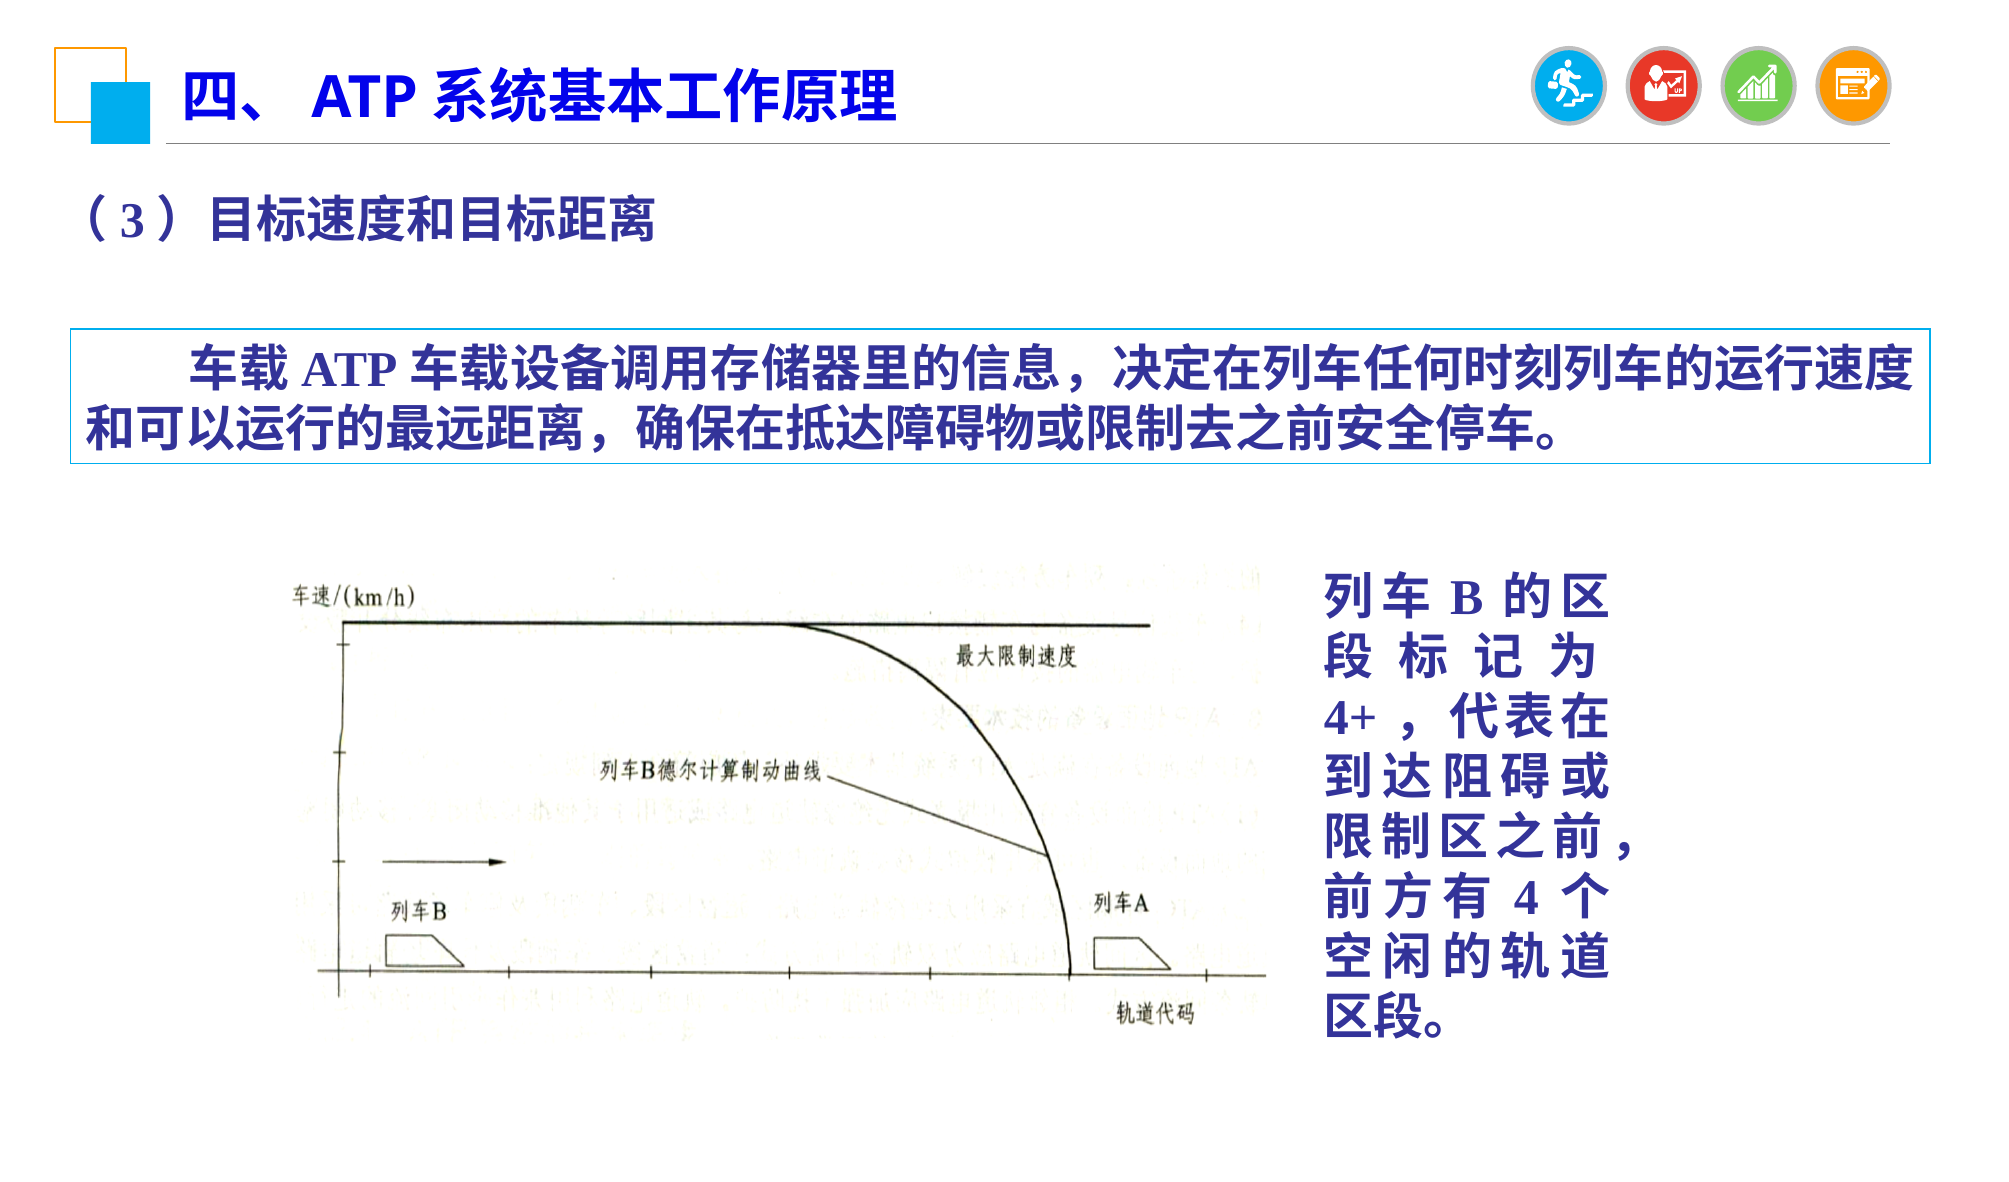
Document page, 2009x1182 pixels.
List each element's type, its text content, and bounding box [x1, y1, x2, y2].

text_box 四、ATP系统基本工作原理 [166, 51, 913, 137]
text_box 列车B的区段标记为4+，代表在到达阻碍或限制区之前，前方有4个空闲的轨道区段。 [1308, 557, 1626, 1053]
text_box 车载ATP车载设备调用存储器里的信息，决定在列车任何时刻列车的运行速度和可以运行的最远距离，确保在抵达障碍物或限制去之前安全停车。 [70, 328, 1930, 464]
text_box （3）目标速度和目标距离 [43, 180, 1403, 256]
picture [291, 556, 1267, 1047]
